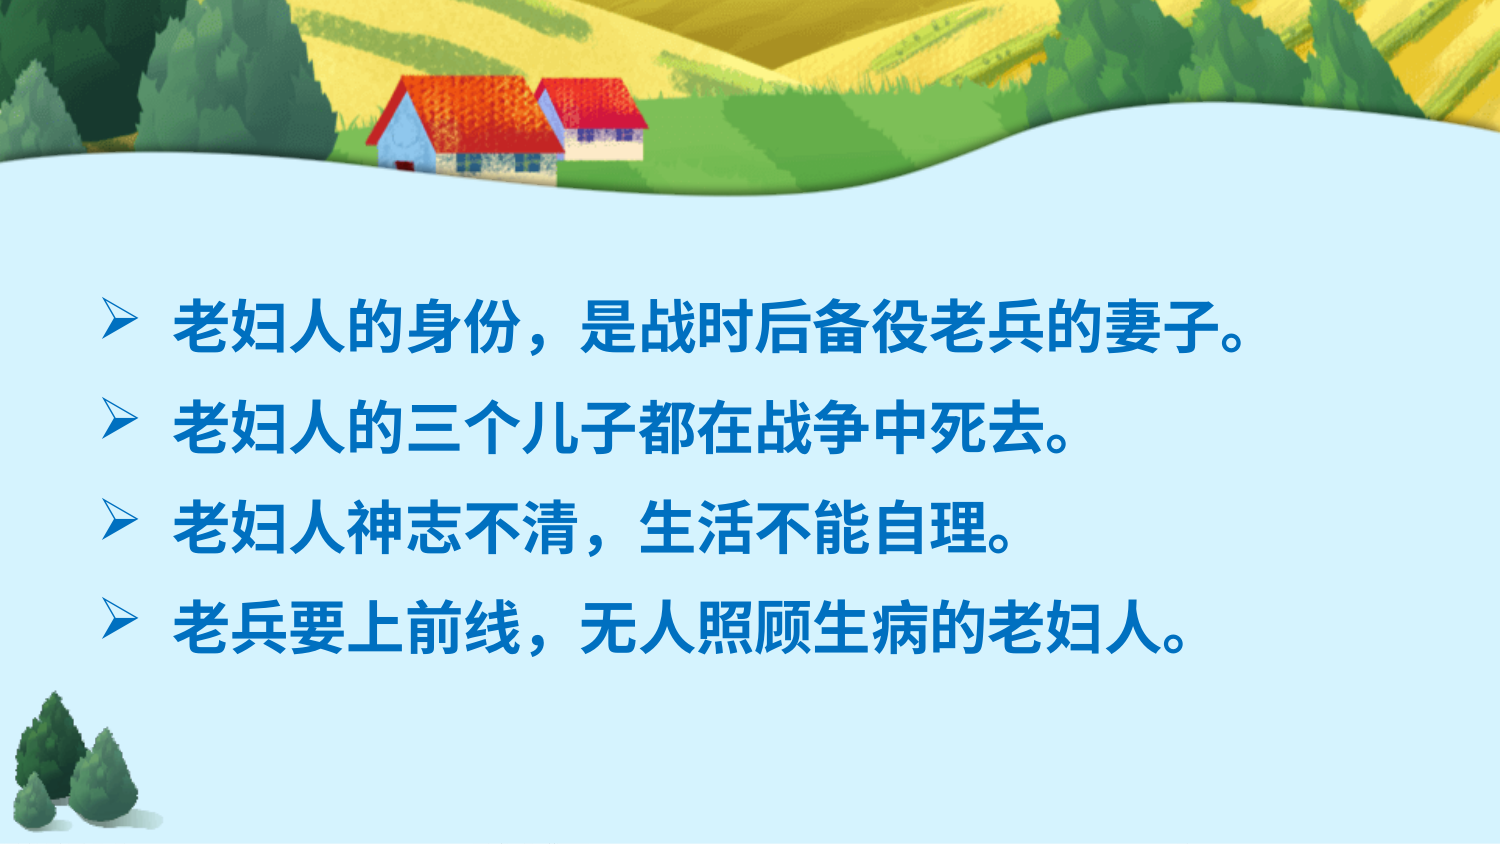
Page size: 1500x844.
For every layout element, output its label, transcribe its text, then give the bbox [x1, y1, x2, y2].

text_box 老妇人的身份，是战时后备役老兵的妻子。 [82, 265, 1457, 366]
text_box 老妇人神志不清，生活不能自理。 [82, 466, 1457, 566]
text_box 老妇人的三个儿子都在战争中死去。 [82, 366, 1457, 466]
picture [0, 0, 1500, 436]
picture [0, 664, 179, 844]
text_box 老兵要上前线，无人照顾生病的老妇人。 [82, 566, 1457, 669]
